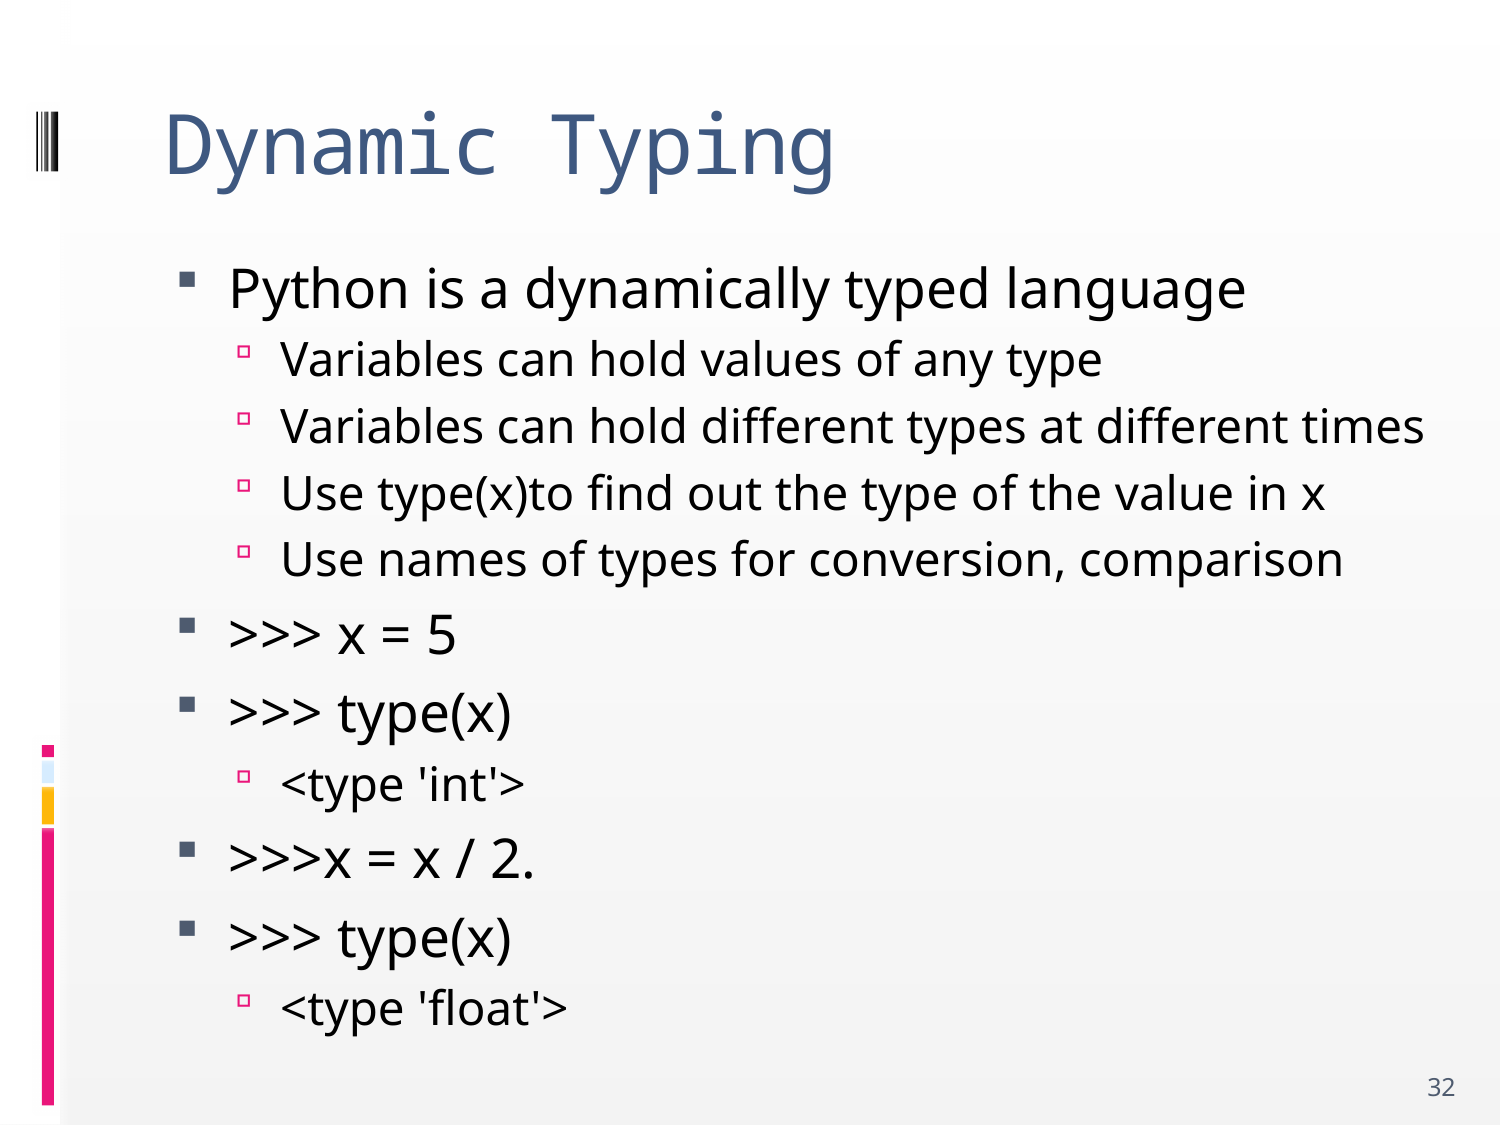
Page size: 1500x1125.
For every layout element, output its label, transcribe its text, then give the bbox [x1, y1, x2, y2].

list Python is a dynamically typed language Variables can hold values of any type Variables can hold different types at different times Use type(x)to find out the type of the value in x Use names of types for conversion, comparison >>> x = 5 >>> type(x) <type 'int'> >>>x = x / 2. >>> type(x) <type 'float'> [150, 246, 1454, 1079]
slide_number 32 [1412, 1052, 1488, 1113]
title Dynamic Typing [150, 83, 1425, 234]
